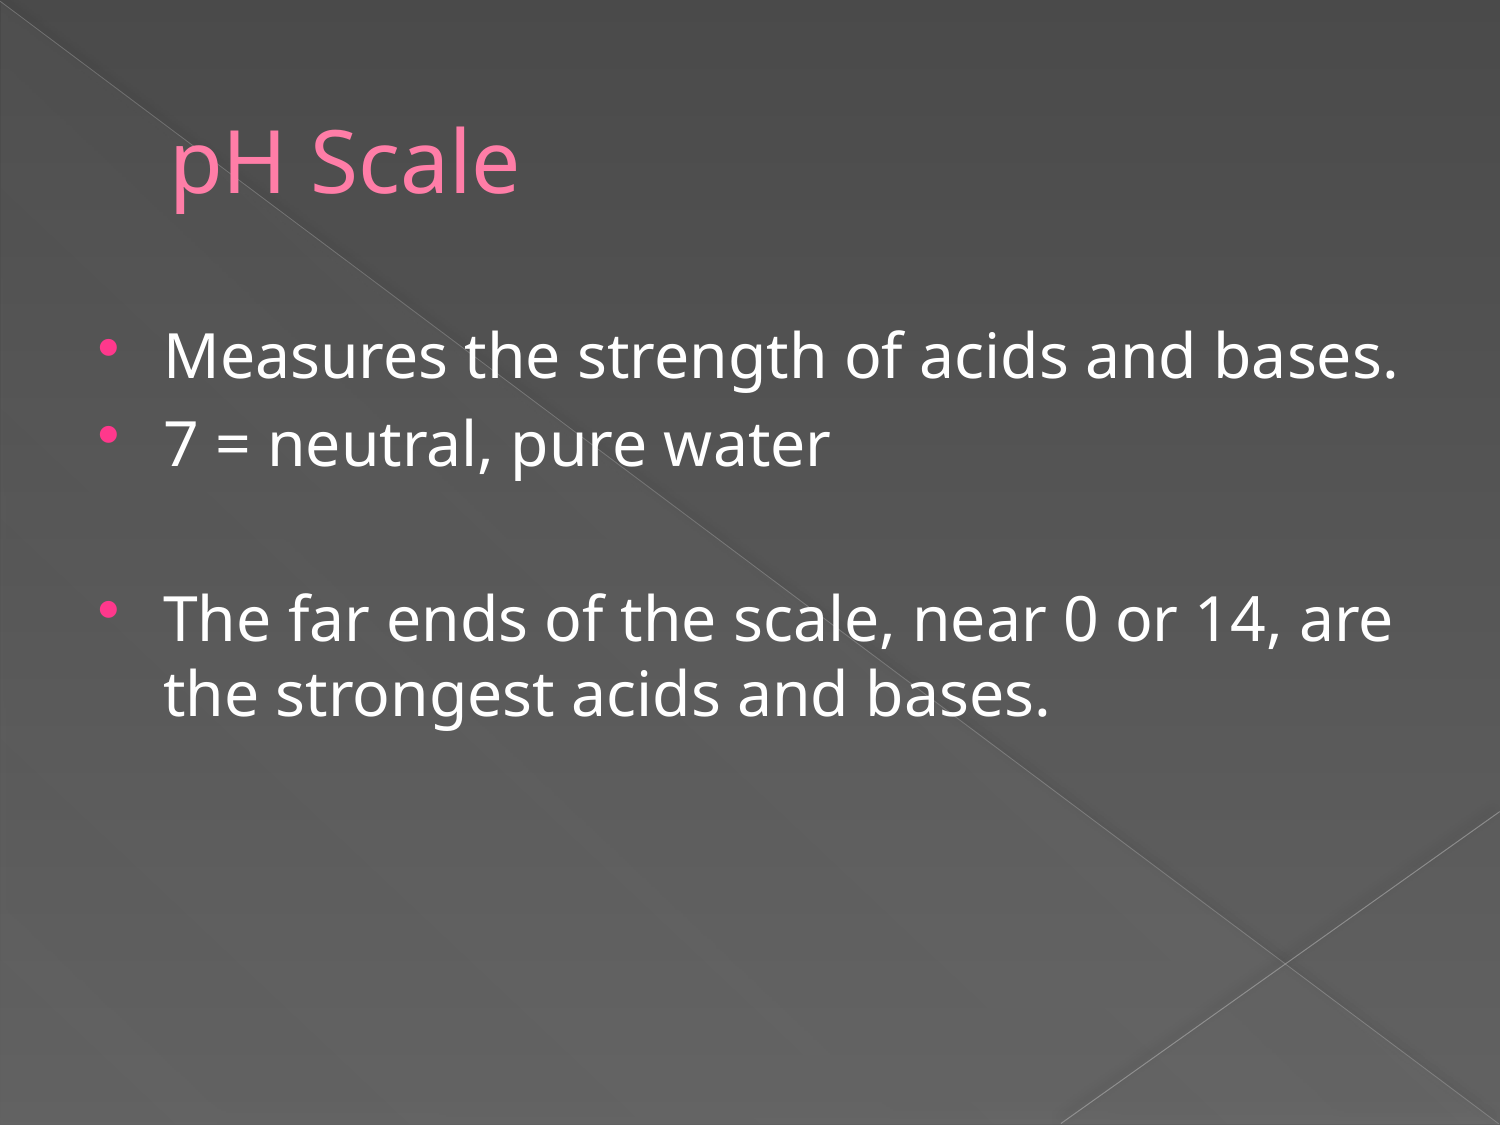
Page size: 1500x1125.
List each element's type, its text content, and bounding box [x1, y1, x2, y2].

list Measures the strength of acids and bases. 7 = neutral, pure water The far ends of the scale, near 0 or 14, are the strongest acids and bases. [75, 308, 1425, 1059]
title pH Scale [75, 43, 1425, 274]
